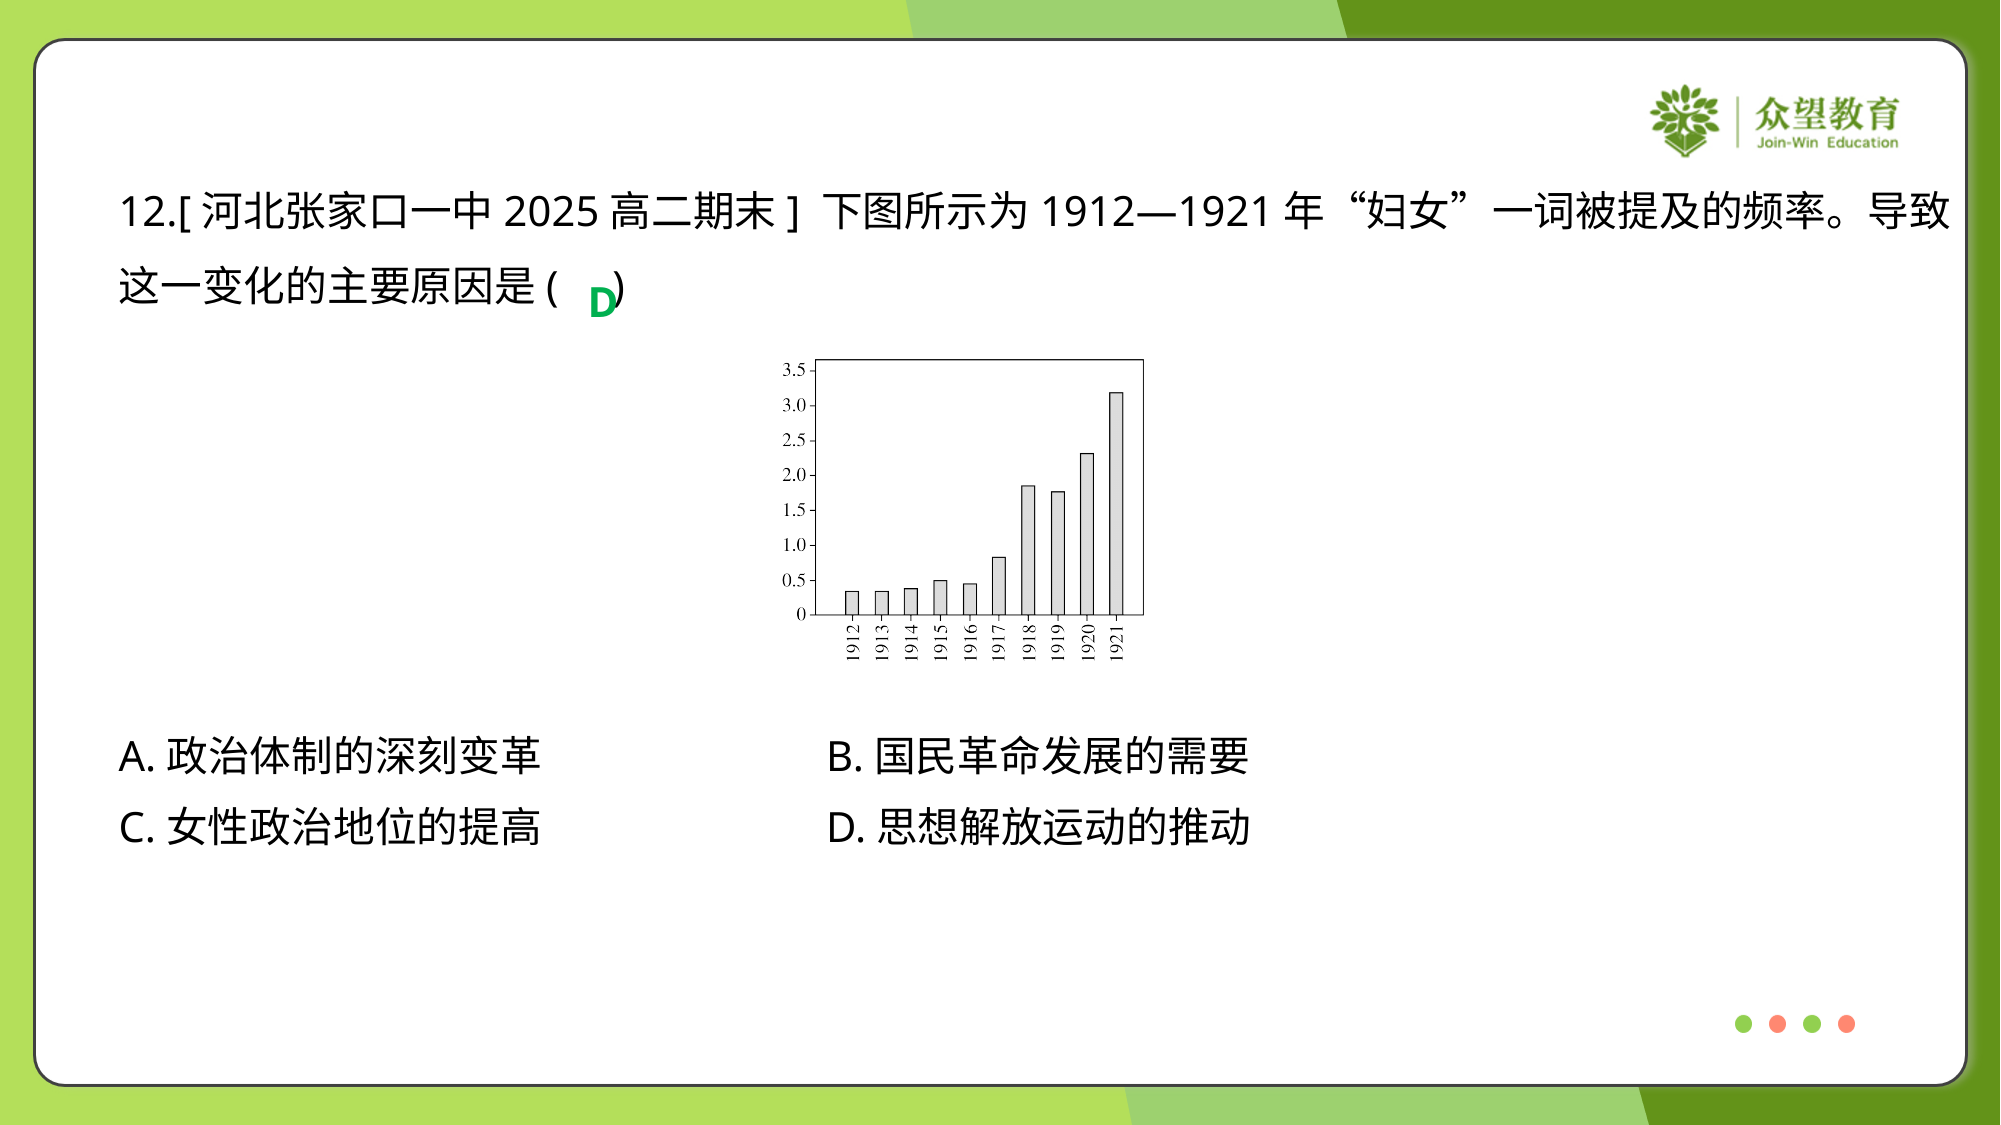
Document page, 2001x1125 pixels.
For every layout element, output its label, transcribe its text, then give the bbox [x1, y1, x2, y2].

picture [0, 0, 2000, 1125]
text_box D [571, 255, 635, 319]
text_box A.政治体制的深刻变革 B.国民革命发展的需要 C.女性政治地位的提高 D.思想解放运动的推动 [118, 705, 1499, 844]
text_box 12.[河北张家口一中2025高二期末] 下图所示为1912—1921年“妇女”一词被提及的频率。导致 这一变化的主要原因是( ) [118, 159, 1499, 298]
